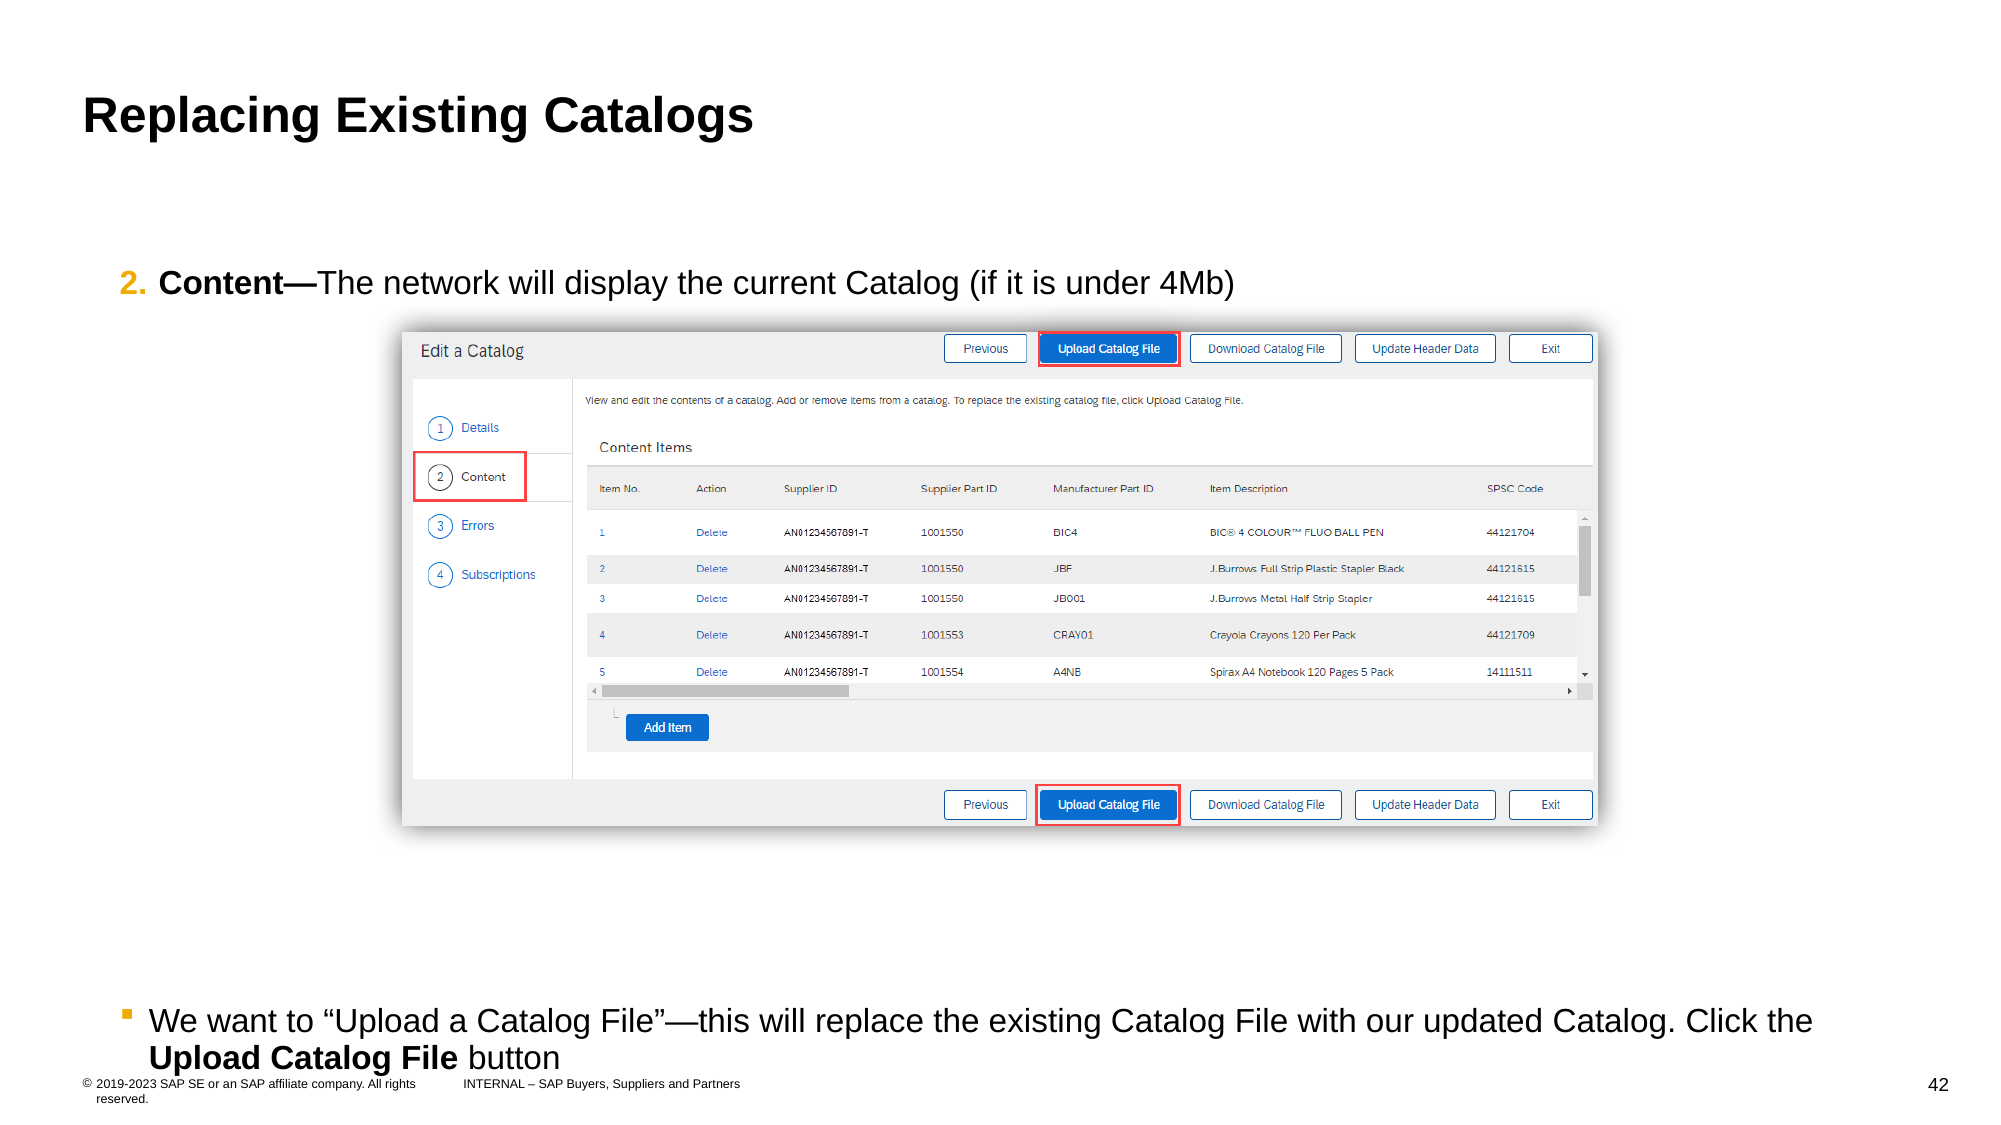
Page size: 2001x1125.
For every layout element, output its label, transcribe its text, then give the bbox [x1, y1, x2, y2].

list Content—The network will display the current Catalog (if it is under 4Mb) We want to “Upload a Catalog File”—this will replace the existing Catalog File with our updated Catalog. Click the Upload Catalog File button [82, 265, 1918, 1094]
picture [402, 330, 1598, 826]
title Replacing Existing Catalogs [82, 82, 1918, 144]
